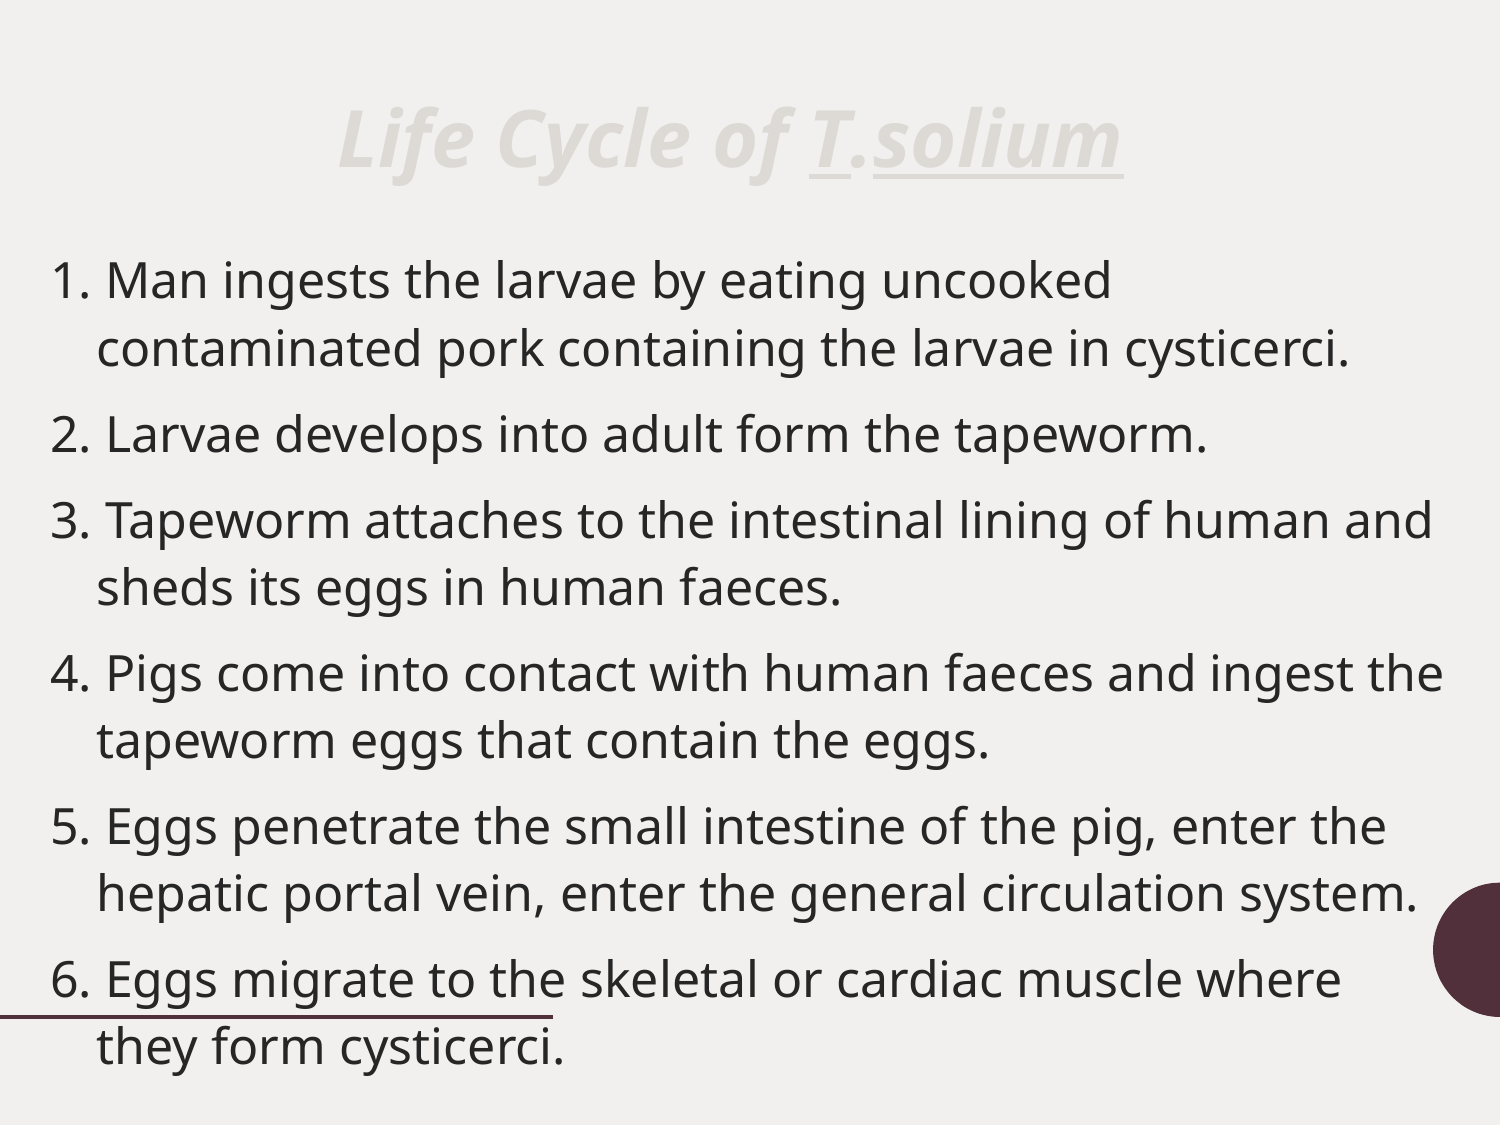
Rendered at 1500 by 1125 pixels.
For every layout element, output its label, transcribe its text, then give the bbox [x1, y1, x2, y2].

list 1. Man ingests the larvae by eating uncooked contaminated pork containing the larvae in cysticerci. 2. Larvae develops into adult form the tapeworm. 3. Tapeworm attaches to the intestinal lining of human and sheds its eggs in human faeces. 4. Pigs come into contact with human faeces and ingest the tapeworm eggs that contain the eggs. 5. Eggs penetrate the small intestine of the pig, enter the hepatic portal vein, enter the general circulation system. 6. Eggs migrate to the skeletal or cardiac muscle where they form cysticerci. [35, 234, 1465, 1079]
title Life Cycle of T.solium [93, 91, 1388, 234]
